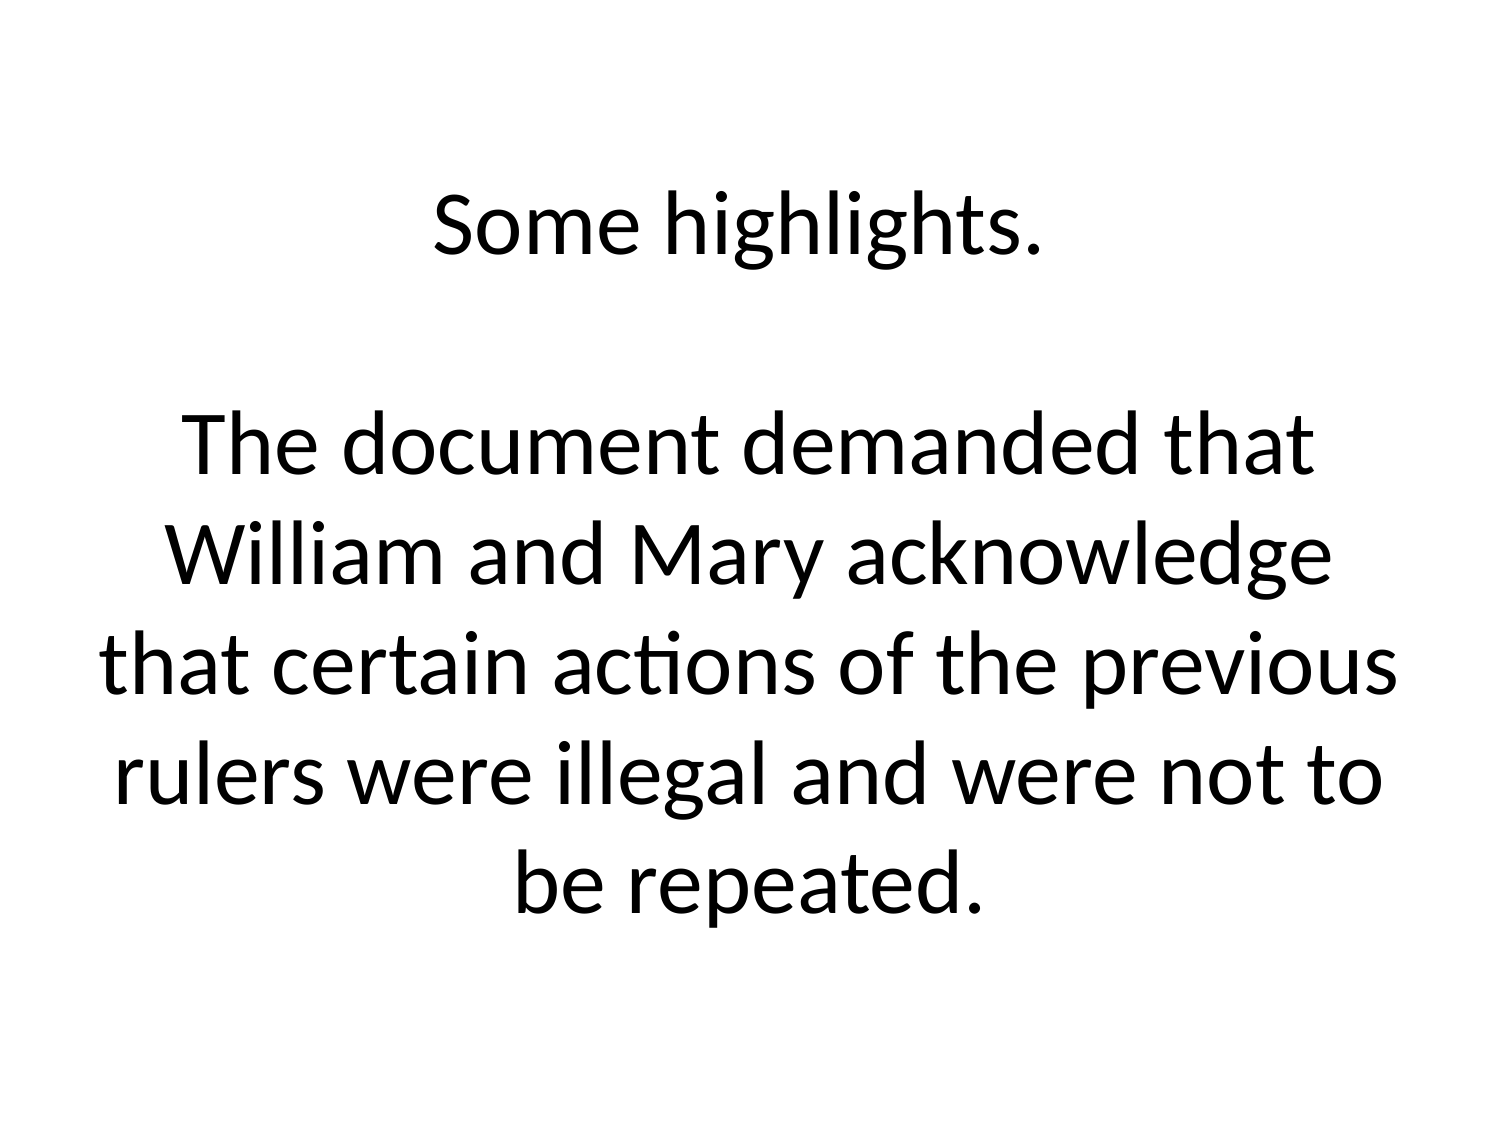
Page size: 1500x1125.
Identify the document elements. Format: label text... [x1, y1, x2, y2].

title Some highlights. The document demanded that William and Mary acknowledge that certain actions of the previous rulers were illegal and were not to be repeated. [74, 44, 1426, 1051]
